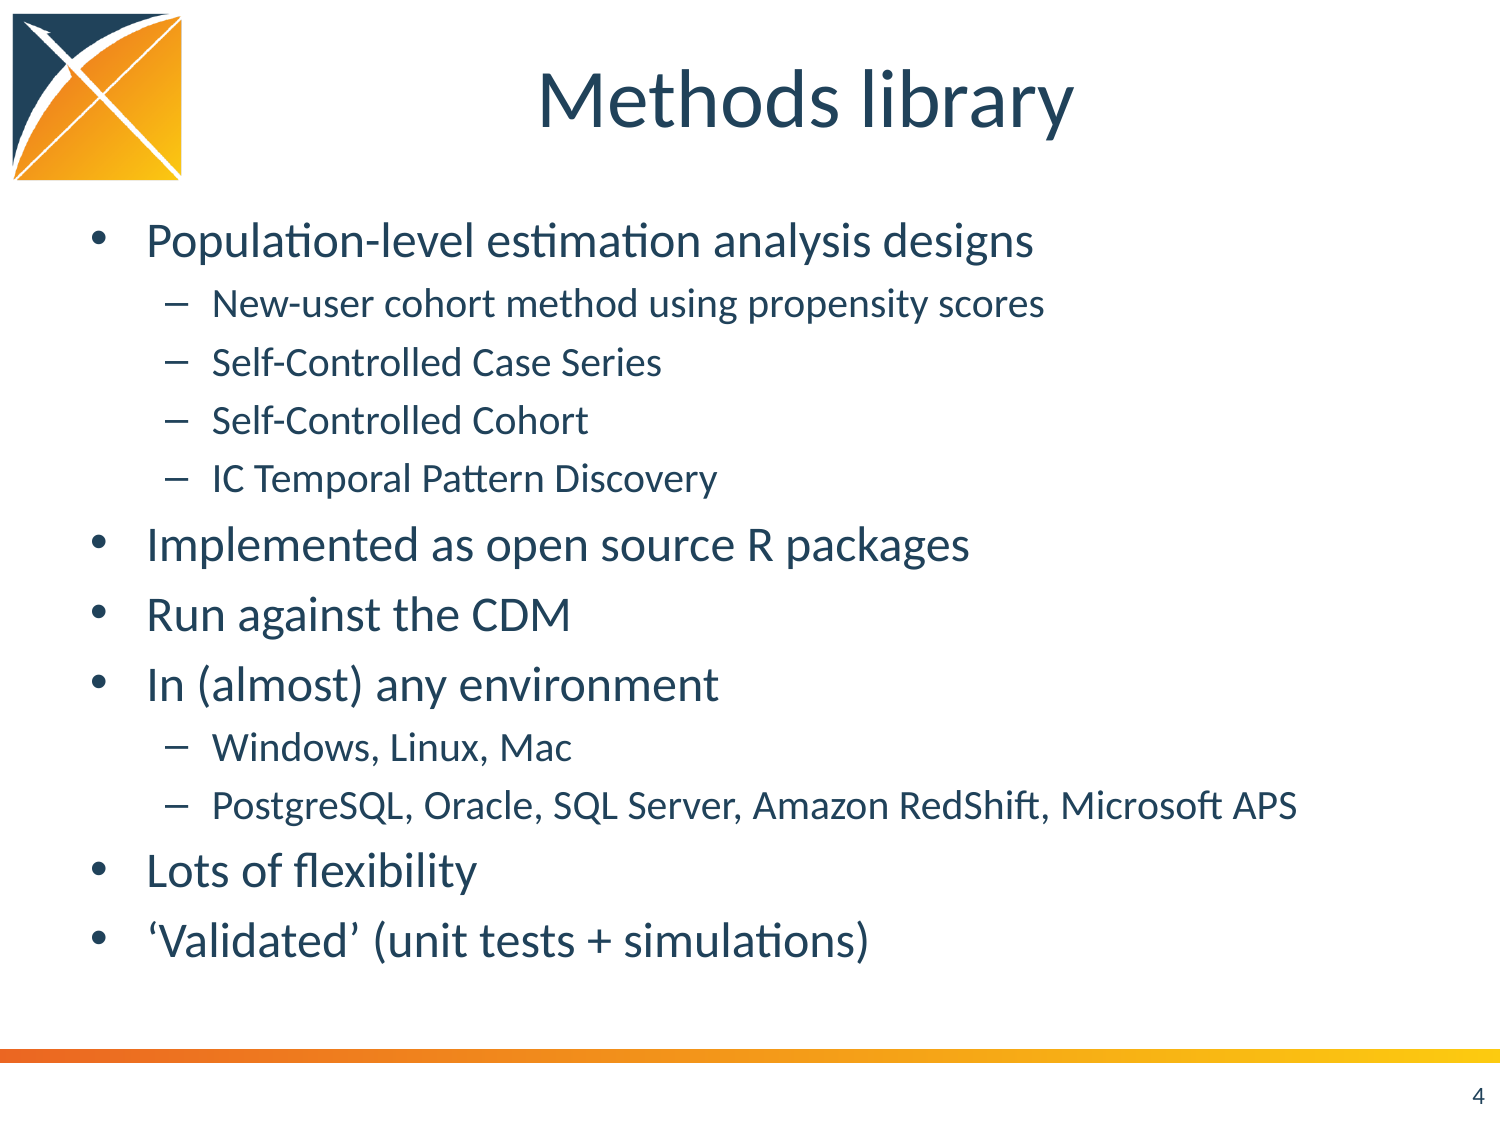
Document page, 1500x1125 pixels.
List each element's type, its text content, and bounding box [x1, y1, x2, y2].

slide_number 4 [1149, 1065, 1500, 1125]
title Methods library [187, 24, 1425, 163]
list Population-level estimation analysis designs New-user cohort method using propensity scores Self-Controlled Case Series Self-Controlled Cohort IC Temporal Pattern Discovery Implemented as open source R packages Run against the CDM In (almost) any environment Windows, Linux, Mac PostgreSQL, Oracle, SQL Server, Amazon RedShift, Microsoft APS Lots of flexibility ‘Validated’ (unit tests + simulations) [75, 200, 1425, 1005]
picture [0, 0, 206, 200]
